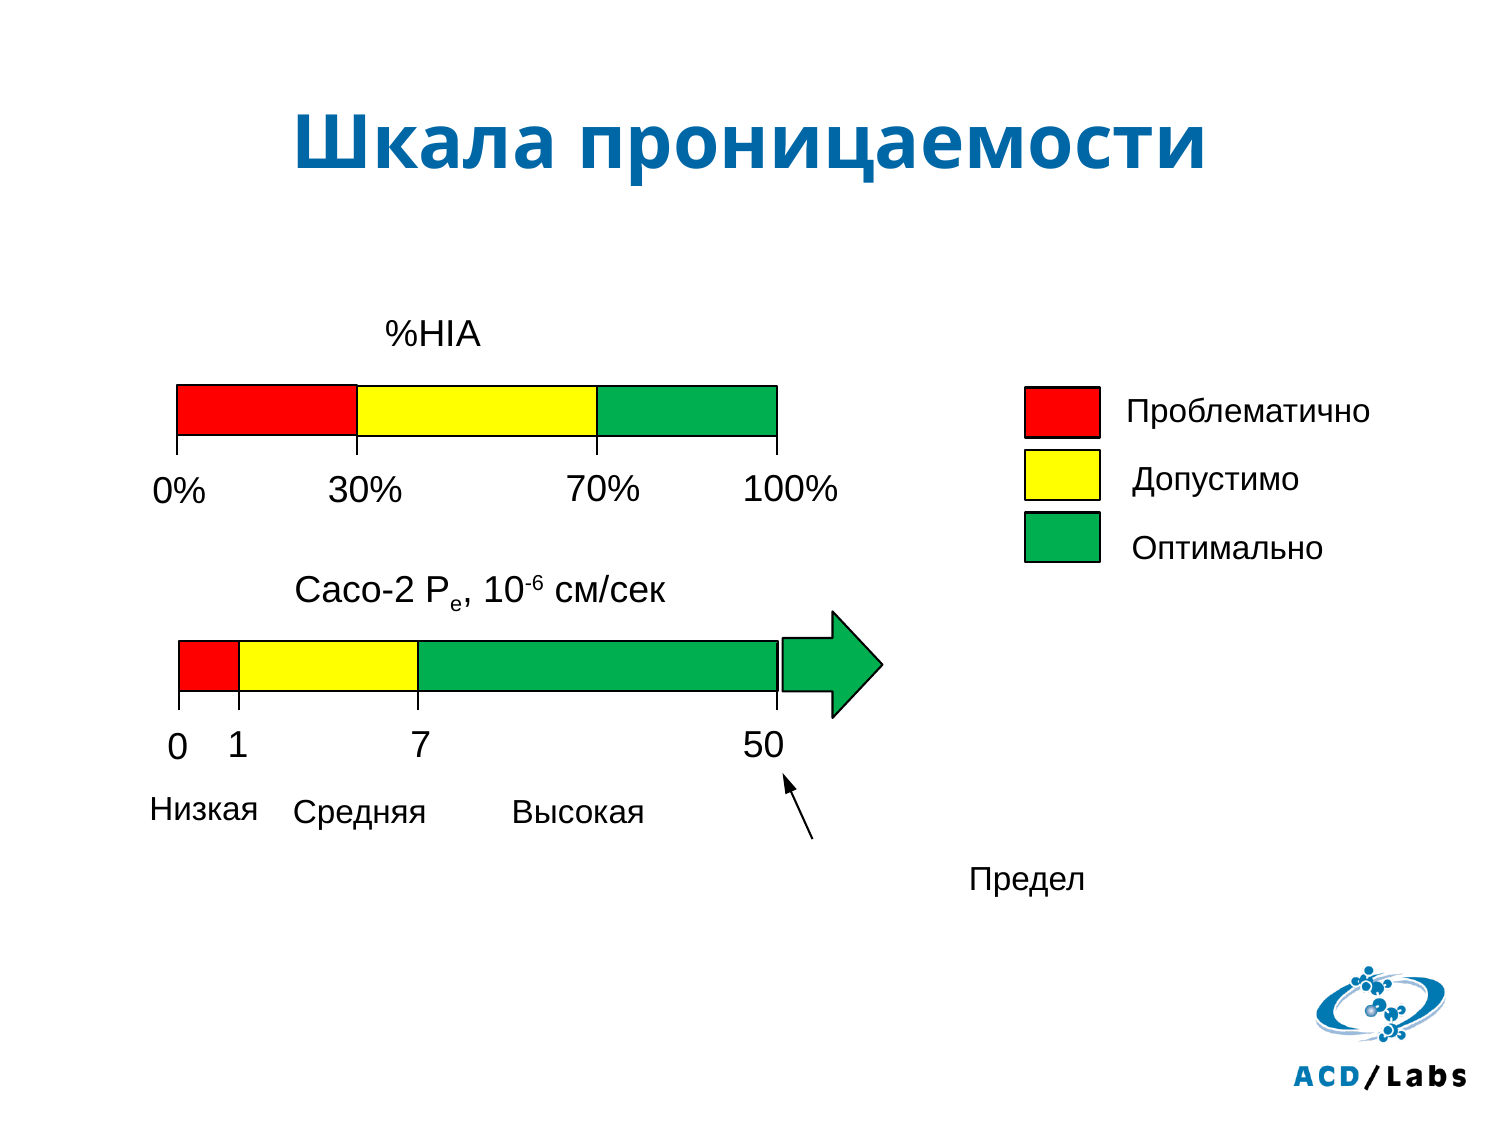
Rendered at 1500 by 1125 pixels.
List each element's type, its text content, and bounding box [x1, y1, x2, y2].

text_box 100% [727, 456, 854, 517]
text_box 0 [152, 714, 203, 774]
text_box [176, 385, 357, 436]
text_box 50 [728, 712, 800, 773]
text_box [1024, 512, 1100, 563]
text_box 70% [550, 456, 656, 517]
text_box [782, 772, 813, 840]
text_box Высокая [496, 783, 661, 838]
text_box [1024, 450, 1100, 500]
text_box 0% [137, 458, 222, 519]
text_box Средняя [278, 782, 442, 838]
text_box Допустимо [1117, 449, 1315, 505]
text_box [357, 385, 596, 436]
text_box [418, 641, 779, 692]
text_box 1 [212, 712, 264, 773]
text_box [178, 640, 239, 691]
text_box [1024, 387, 1100, 438]
text_box Предел [954, 849, 1101, 905]
text_box 7 [395, 712, 447, 773]
text_box Проблематично [1111, 381, 1386, 437]
text_box %HIA [370, 301, 496, 362]
text_box [782, 611, 883, 718]
text_box 30% [313, 457, 418, 517]
text_box Низкая [134, 780, 283, 835]
text_box Caco-2 Pe, 10-6 см/сек [279, 557, 681, 624]
text_box Оптимально [1116, 518, 1339, 574]
title Шкала проницаемости [74, 44, 1426, 233]
text_box [596, 385, 777, 436]
picture [1293, 964, 1471, 1101]
text_box [239, 641, 418, 692]
